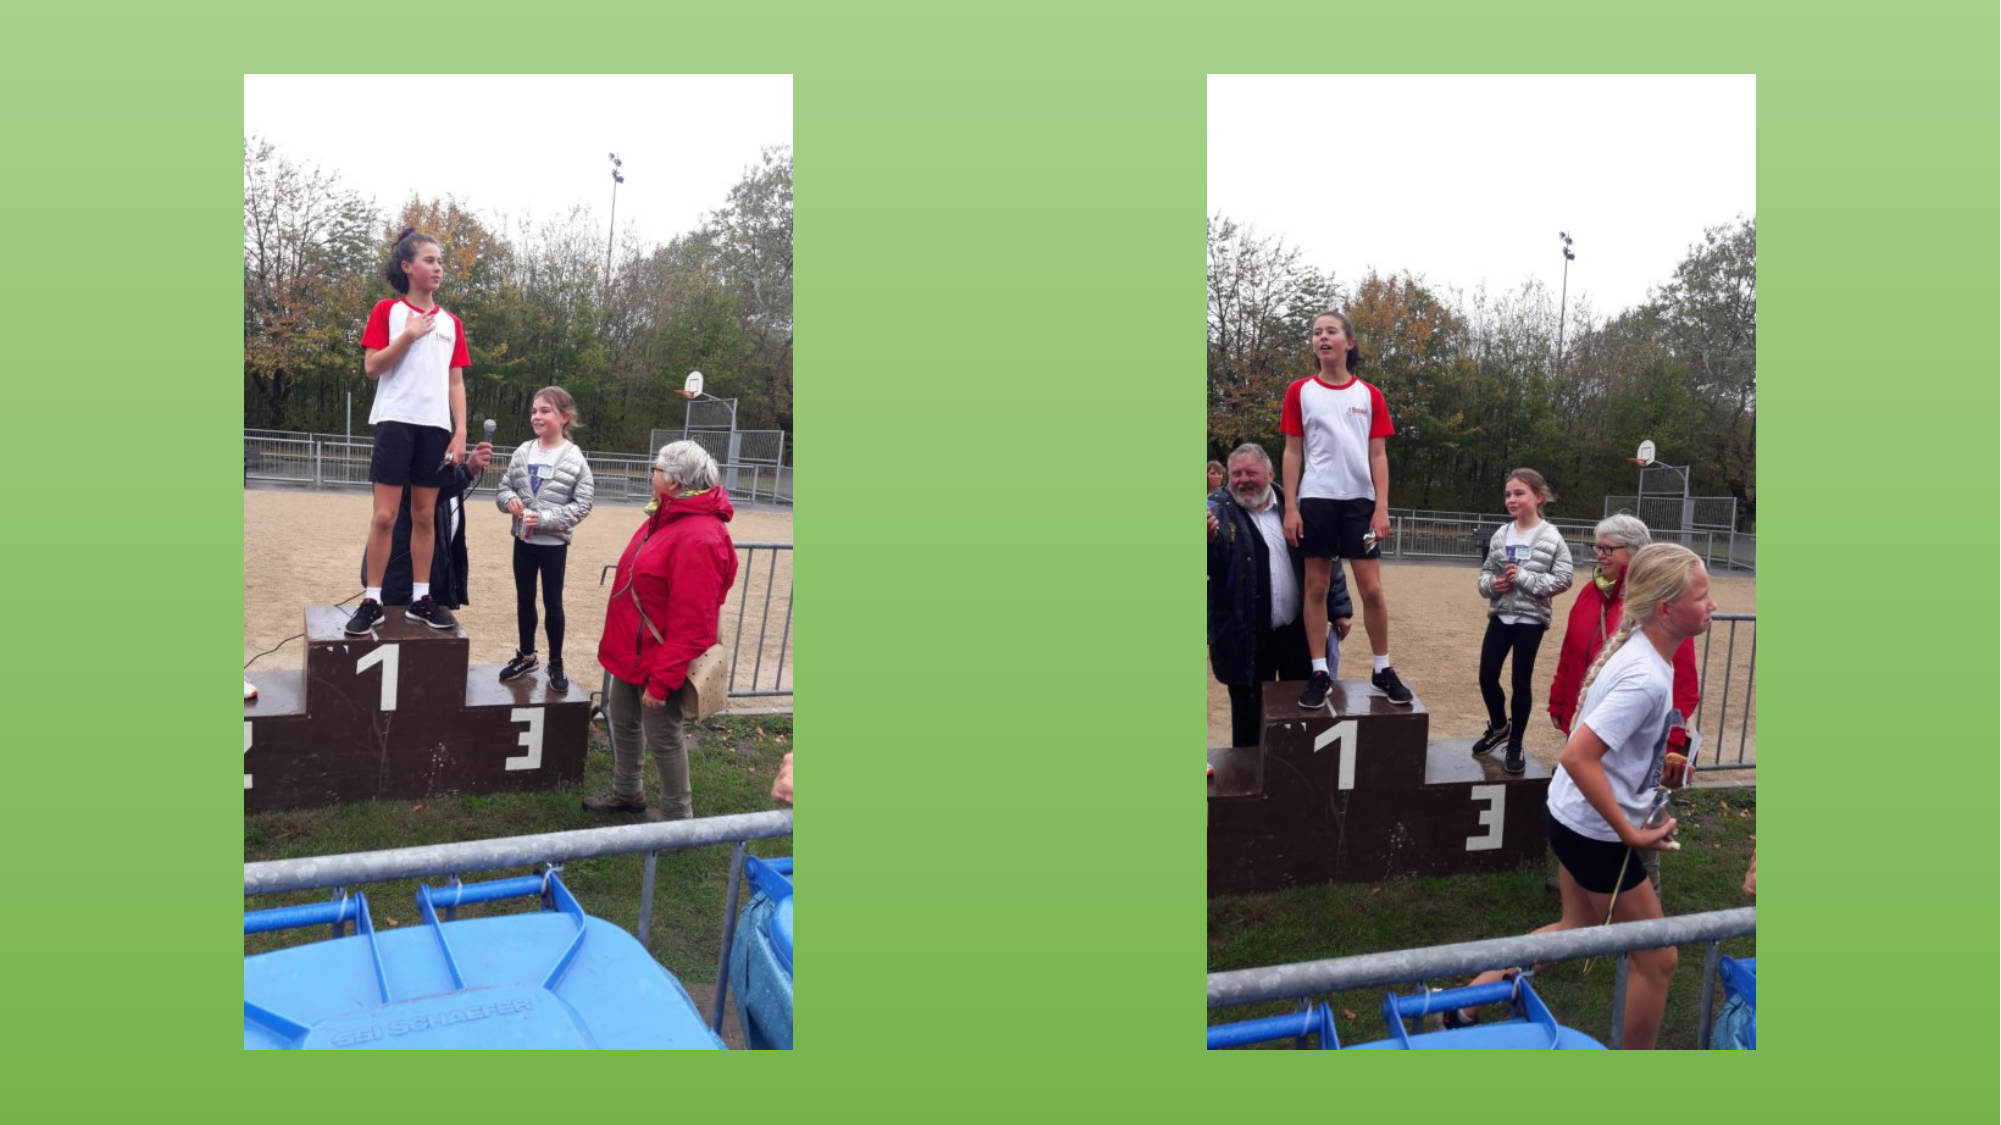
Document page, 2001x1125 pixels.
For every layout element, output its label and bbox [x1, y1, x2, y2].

picture [244, 74, 793, 1050]
picture [1206, 74, 1756, 1050]
